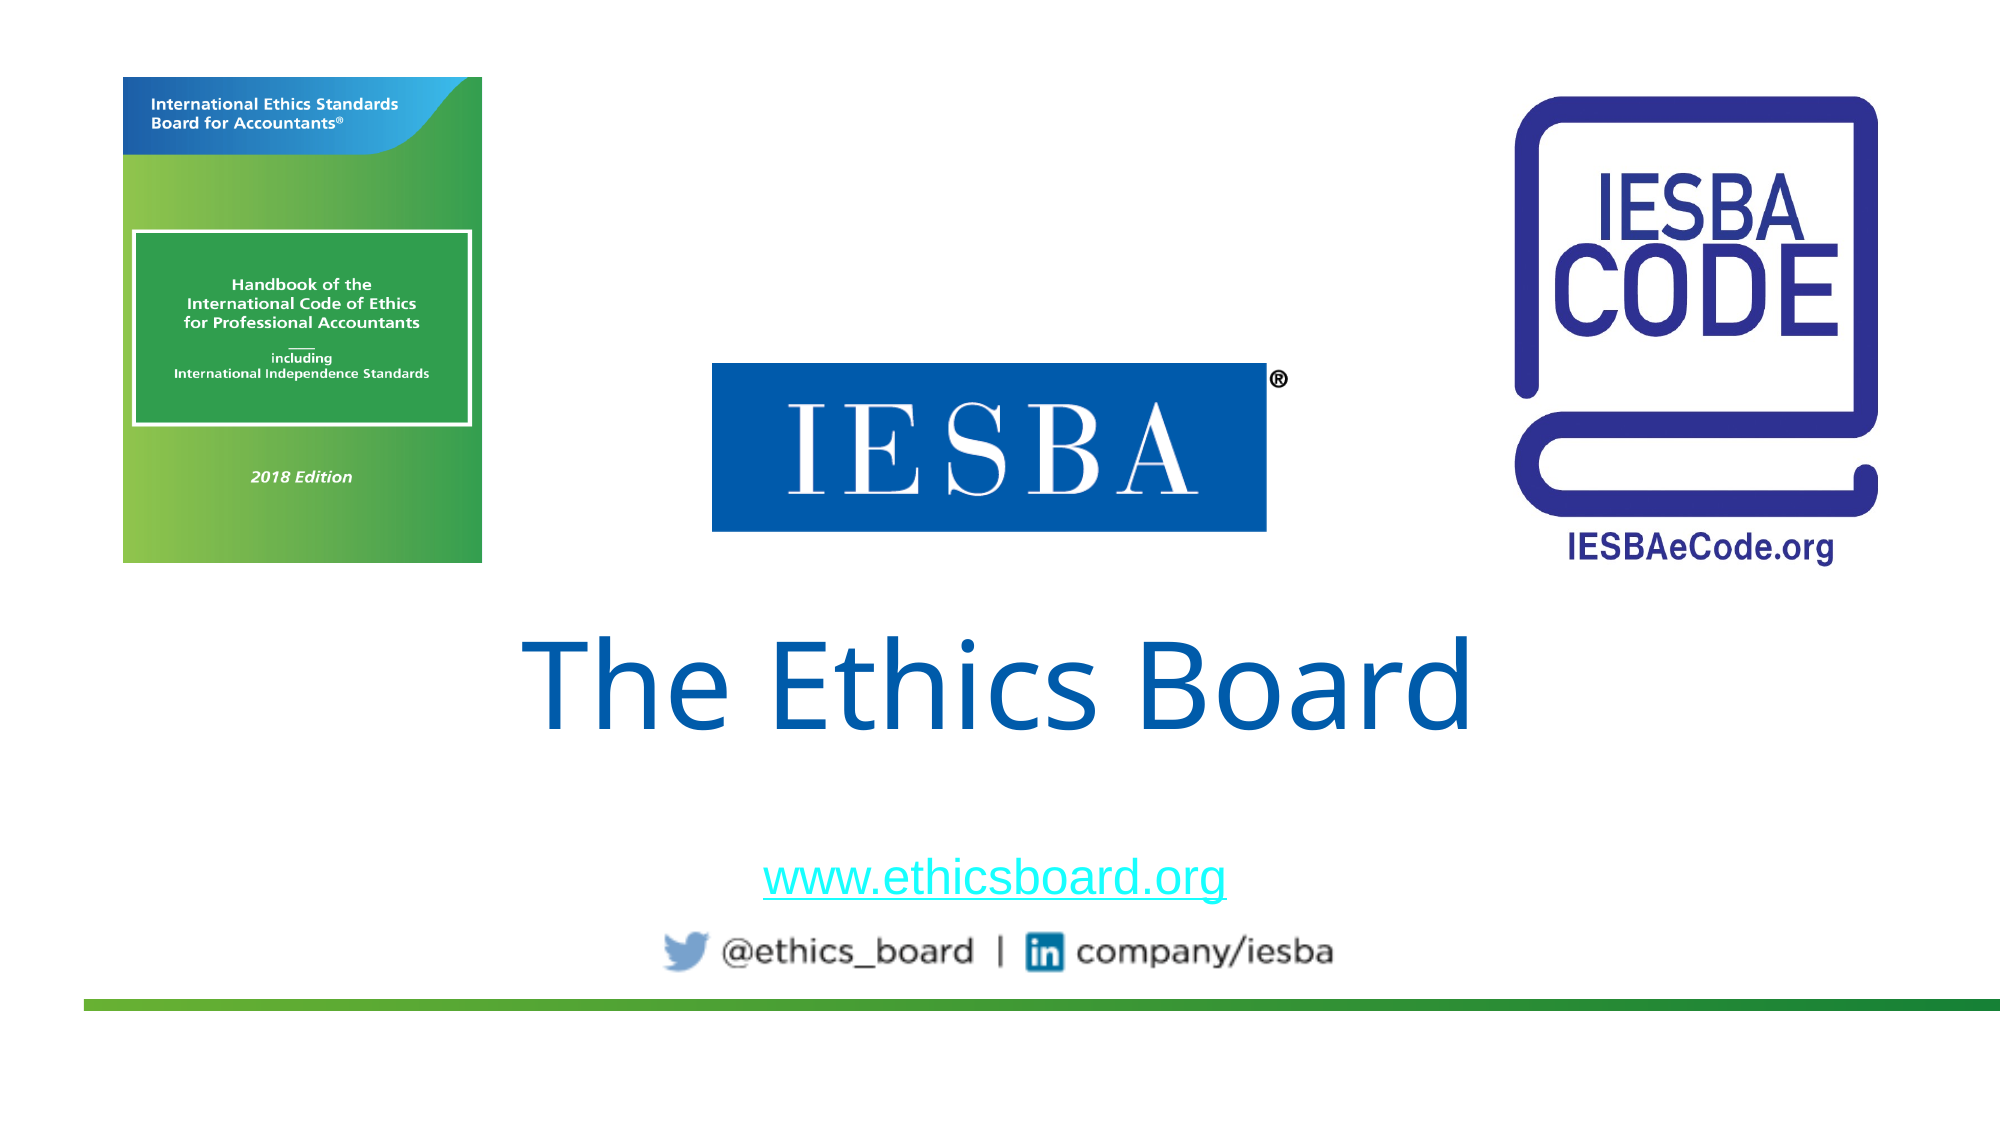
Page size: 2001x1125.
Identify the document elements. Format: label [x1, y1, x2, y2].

picture [655, 924, 1365, 996]
picture [123, 76, 483, 563]
picture [1495, 93, 1940, 580]
picture [712, 363, 1288, 532]
